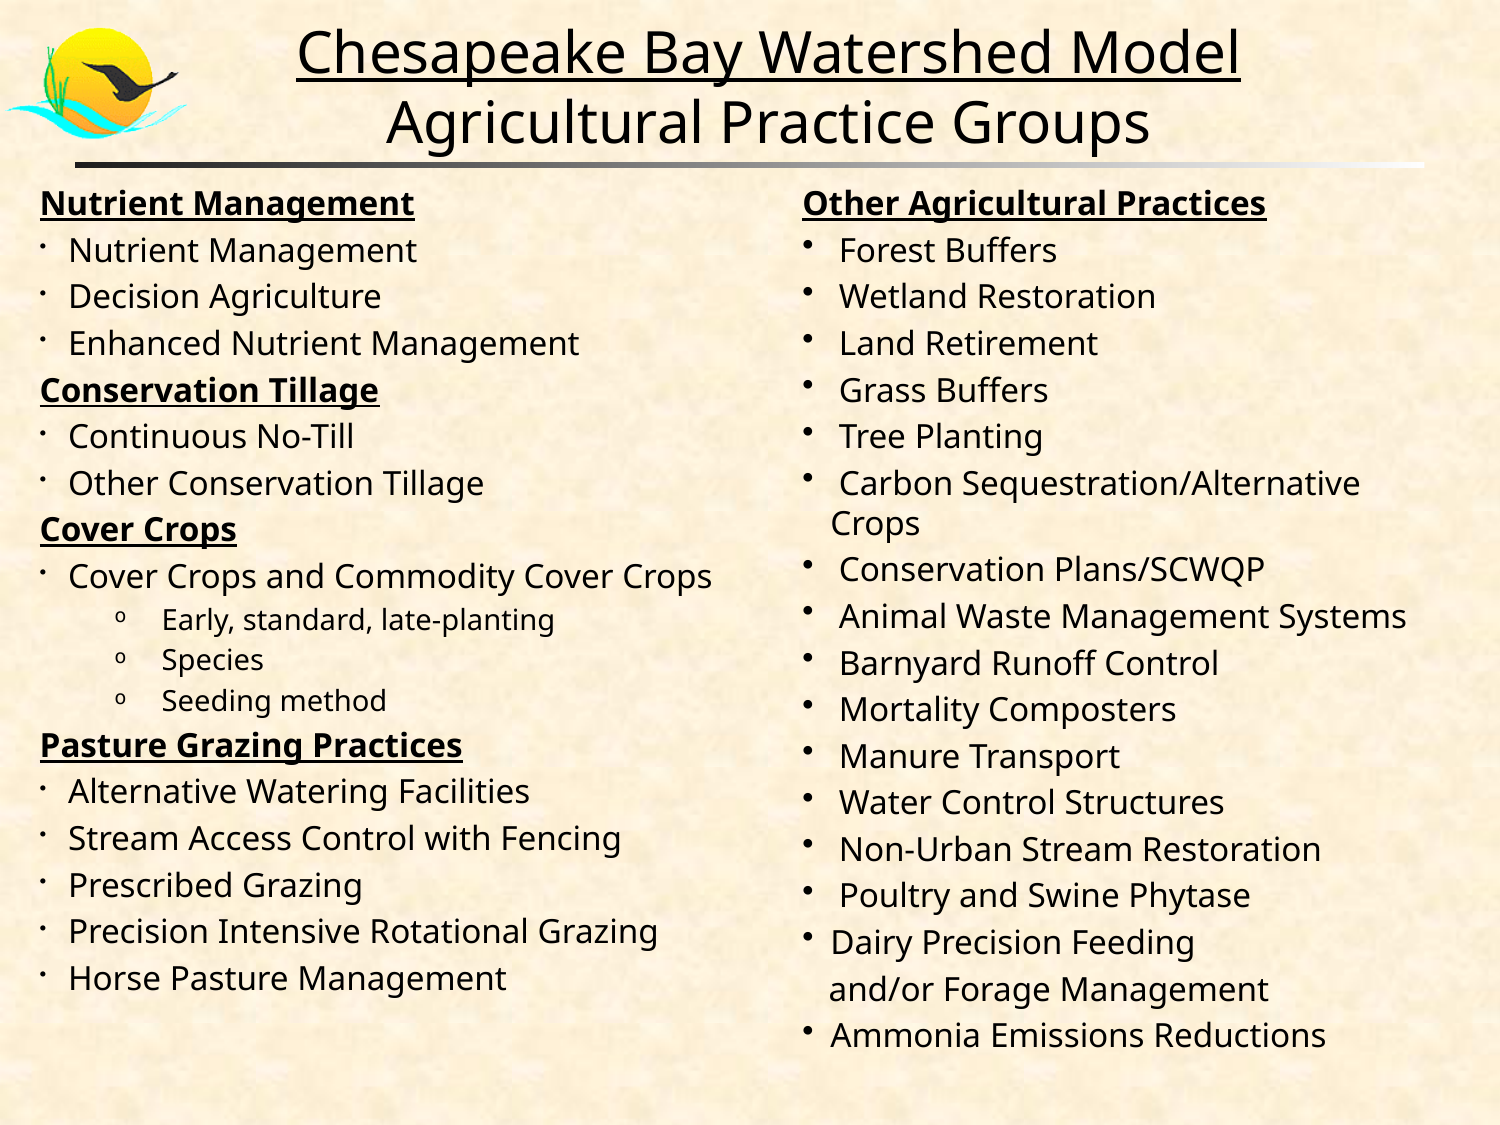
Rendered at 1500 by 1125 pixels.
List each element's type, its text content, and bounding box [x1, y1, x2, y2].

text_box [75, 162, 1425, 168]
picture [0, 0, 1500, 1125]
text_box Nutrient Management Nutrient Management Decision Agriculture Enhanced Nutrient Management Conservation Tillage Continuous No-Till Other Conservation Tillage Cover Crops Cover Crops and Commodity Cover Crops Early, standard, late-planting Species Seeding method Pasture Grazing Practices Alternative Watering Facilities Stream Access Control with Fencing Prescribed Grazing Precision Intensive Rotational Grazing Horse Pasture Management [24, 174, 775, 1125]
title Chesapeake Bay Watershed Model Agricultural Practice Groups [174, 37, 1363, 162]
text_box Other Agricultural Practices Forest Buffers Wetland Restoration Land Retirement Grass Buffers Tree Planting Carbon Sequestration/Alternative Crops Conservation Plans/SCWQP Animal Waste Management Systems Barnyard Runoff Control Mortality Composters Manure Transport Water Control Structures Non-Urban Stream Restoration Poultry and Swine Phytase Dairy Precision Feeding and/or Forage Management Ammonia Emissions Reductions [787, 174, 1475, 1062]
